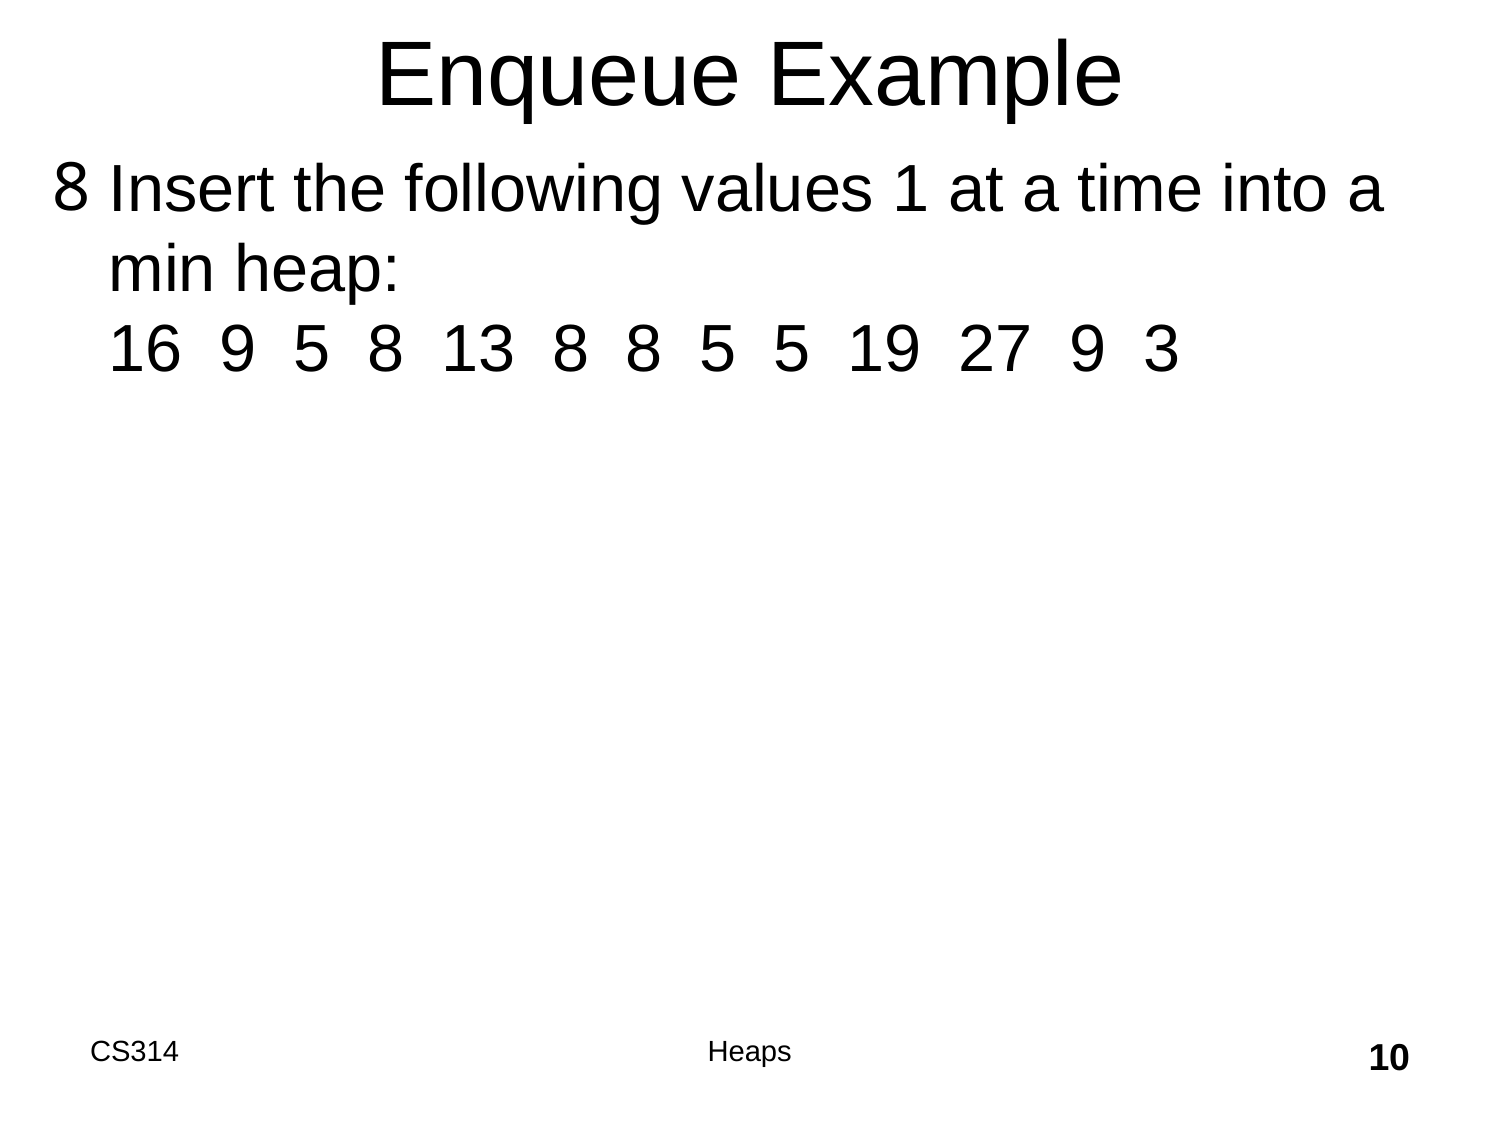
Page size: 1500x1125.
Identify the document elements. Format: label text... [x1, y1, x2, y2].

list Insert the following values 1 at a time into a min heap: 16 9 5 8 13 8 8 5 5 19 27 9 3 [37, 137, 1463, 1038]
footer Heaps [462, 1024, 1038, 1101]
slide_number CS314 [74, 1024, 451, 1101]
title Enqueue Example [112, 0, 1388, 137]
slide_number 10 [1112, 1024, 1426, 1101]
